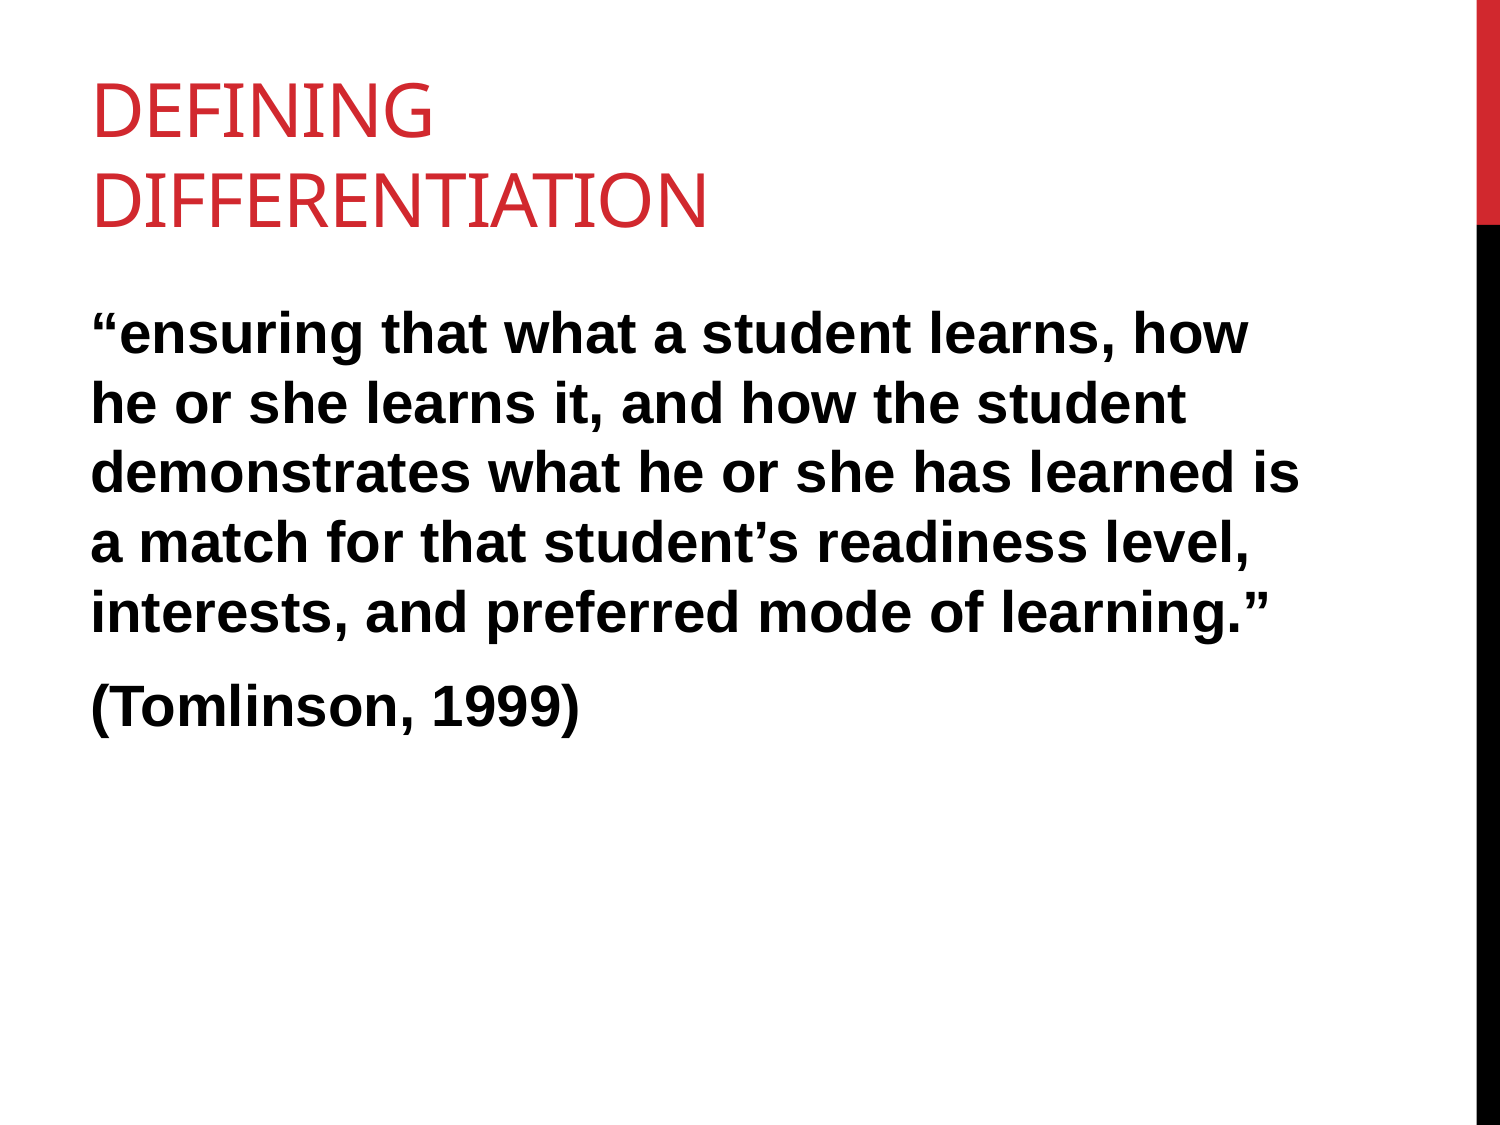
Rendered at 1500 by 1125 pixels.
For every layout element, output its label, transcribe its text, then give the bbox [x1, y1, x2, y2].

list “ensuring that what a student learns, how he or she learns it, and how the student demonstrates what he or she has learned is a match for that student’s readiness level, interests, and preferred mode of learning.” (Tomlinson, 1999) [75, 287, 1325, 1005]
title Defining differentiation [75, 25, 1025, 250]
